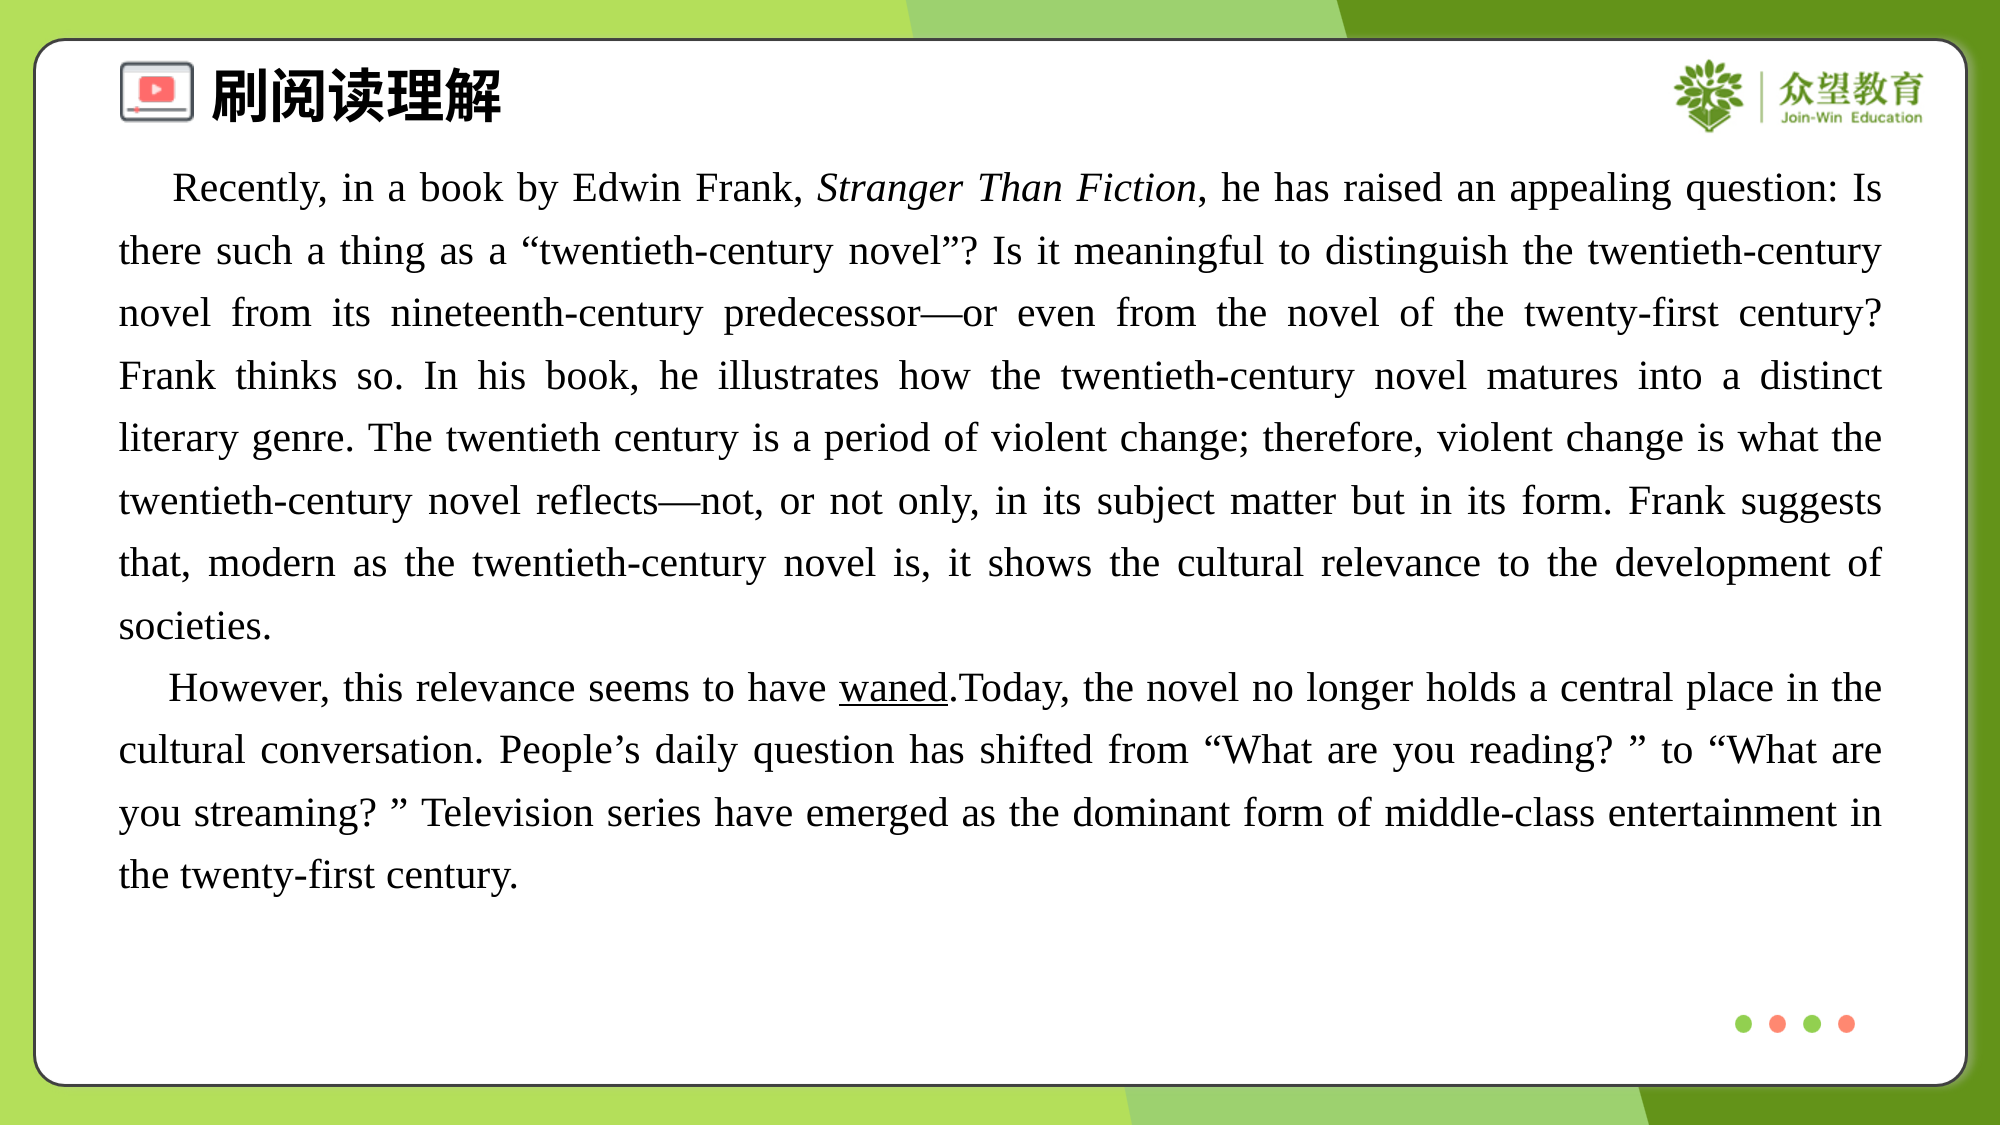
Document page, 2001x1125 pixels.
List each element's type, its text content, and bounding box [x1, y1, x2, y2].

text_box Recently, in a book by Edwin Frank, Stranger Than Fiction, he has raised an appealing question: Is there such a thing as a “twentieth-century novel”? Is it meaningful to distinguish the twentieth-century novel from its nineteenth-century predecessor—or even from the novel of the twenty-first century? Frank thinks so. In his book, he illustrates how the twentieth-century novel matures into a distinct literary genre. The twentieth century is a period of violent change; therefore, violent change is what the twentieth-century novel reflects—not, or not only, in its subject matter but in its form. Frank suggests that, modern as the twentieth-century novel is, it shows the cultural relevance to the development of societies. However, this relevance seems to have waned.Today, the novel no longer holds a central place in the cultural conversation. People’s daily question has shifted from “What are you reading? ” to “What are you streaming? ” Television series have emerged as the dominant form of middle-class entertainment in the twenty-first century. [118, 147, 1883, 898]
picture [0, 0, 2000, 1125]
